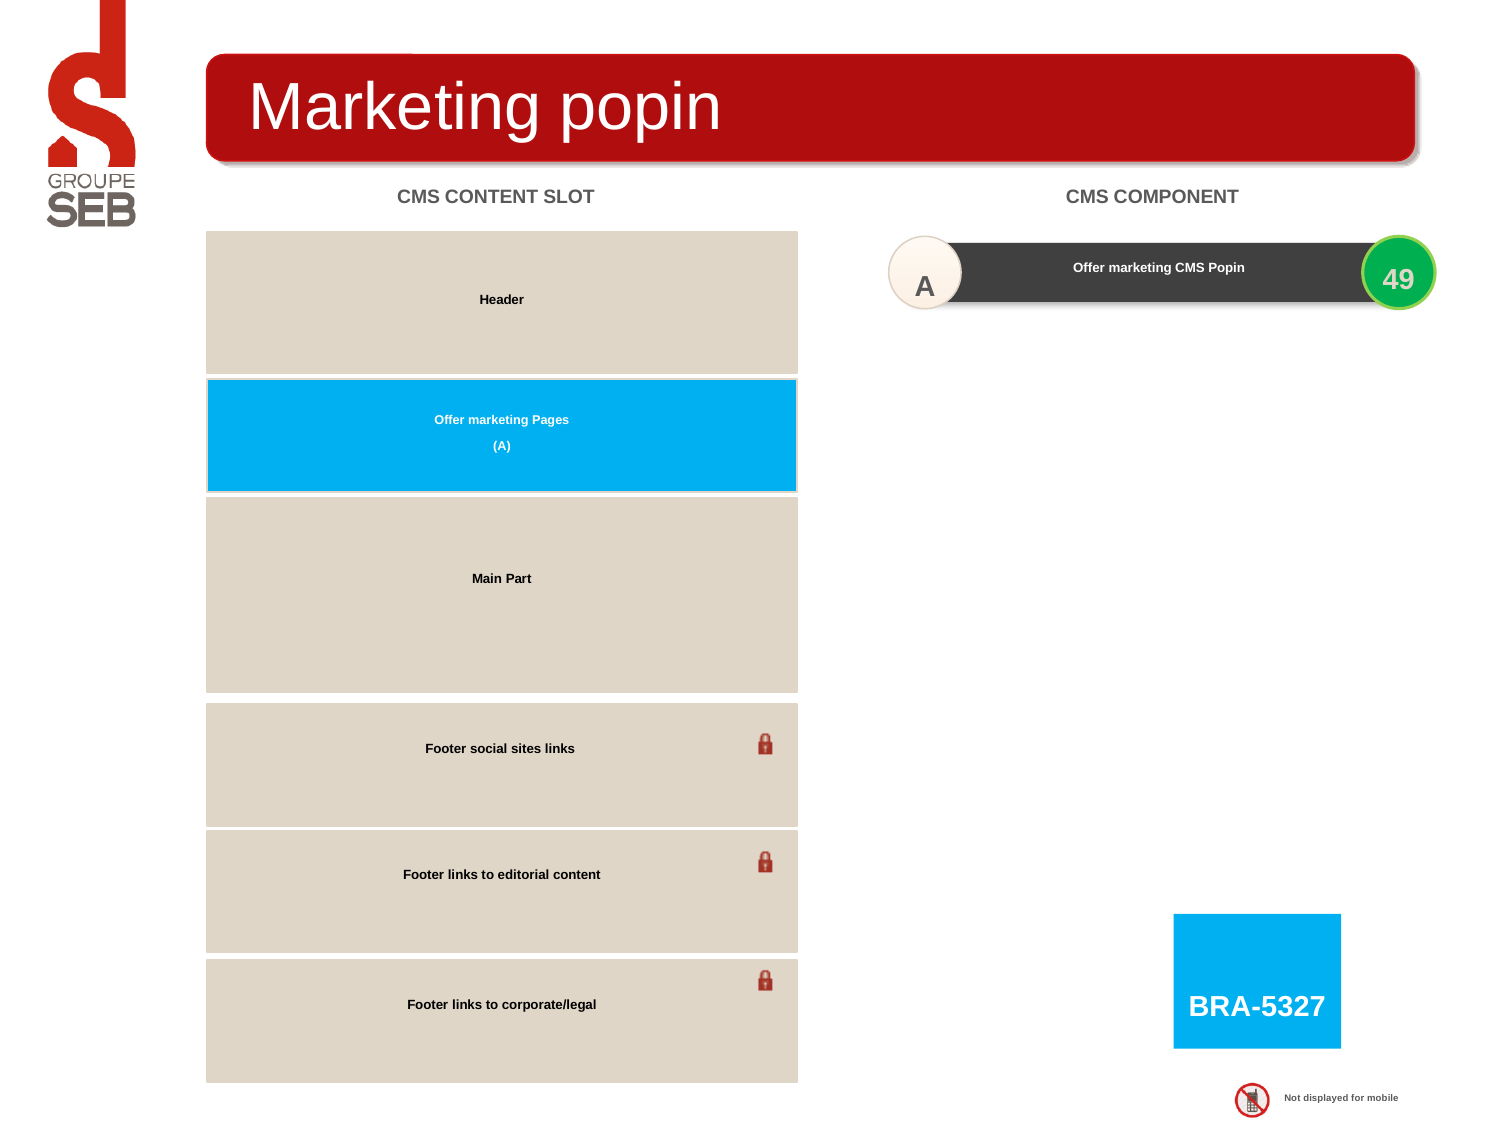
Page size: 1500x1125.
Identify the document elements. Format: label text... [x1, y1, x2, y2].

text_box CMS Content Slot [218, 172, 774, 228]
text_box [888, 236, 1436, 309]
text_box Offer marketing Pages (A) [205, 377, 799, 494]
picture [1233, 1081, 1270, 1118]
text_box Footer social sites links [205, 702, 799, 828]
text_box CMS Component [981, 172, 1324, 228]
picture [0, 0, 182, 266]
text_box BRA-5327 [1173, 913, 1342, 1049]
picture [749, 963, 784, 998]
text_box Main Part [204, 496, 799, 694]
picture [749, 845, 784, 880]
text_box Footer links to editorial content [205, 829, 799, 954]
text_box Not displayed for mobile [1272, 1082, 1500, 1117]
picture [749, 727, 784, 762]
text_box Header [204, 230, 799, 375]
title Marketing popin [234, 56, 1400, 149]
text_box Footer links to corporate/legal [205, 957, 799, 1084]
